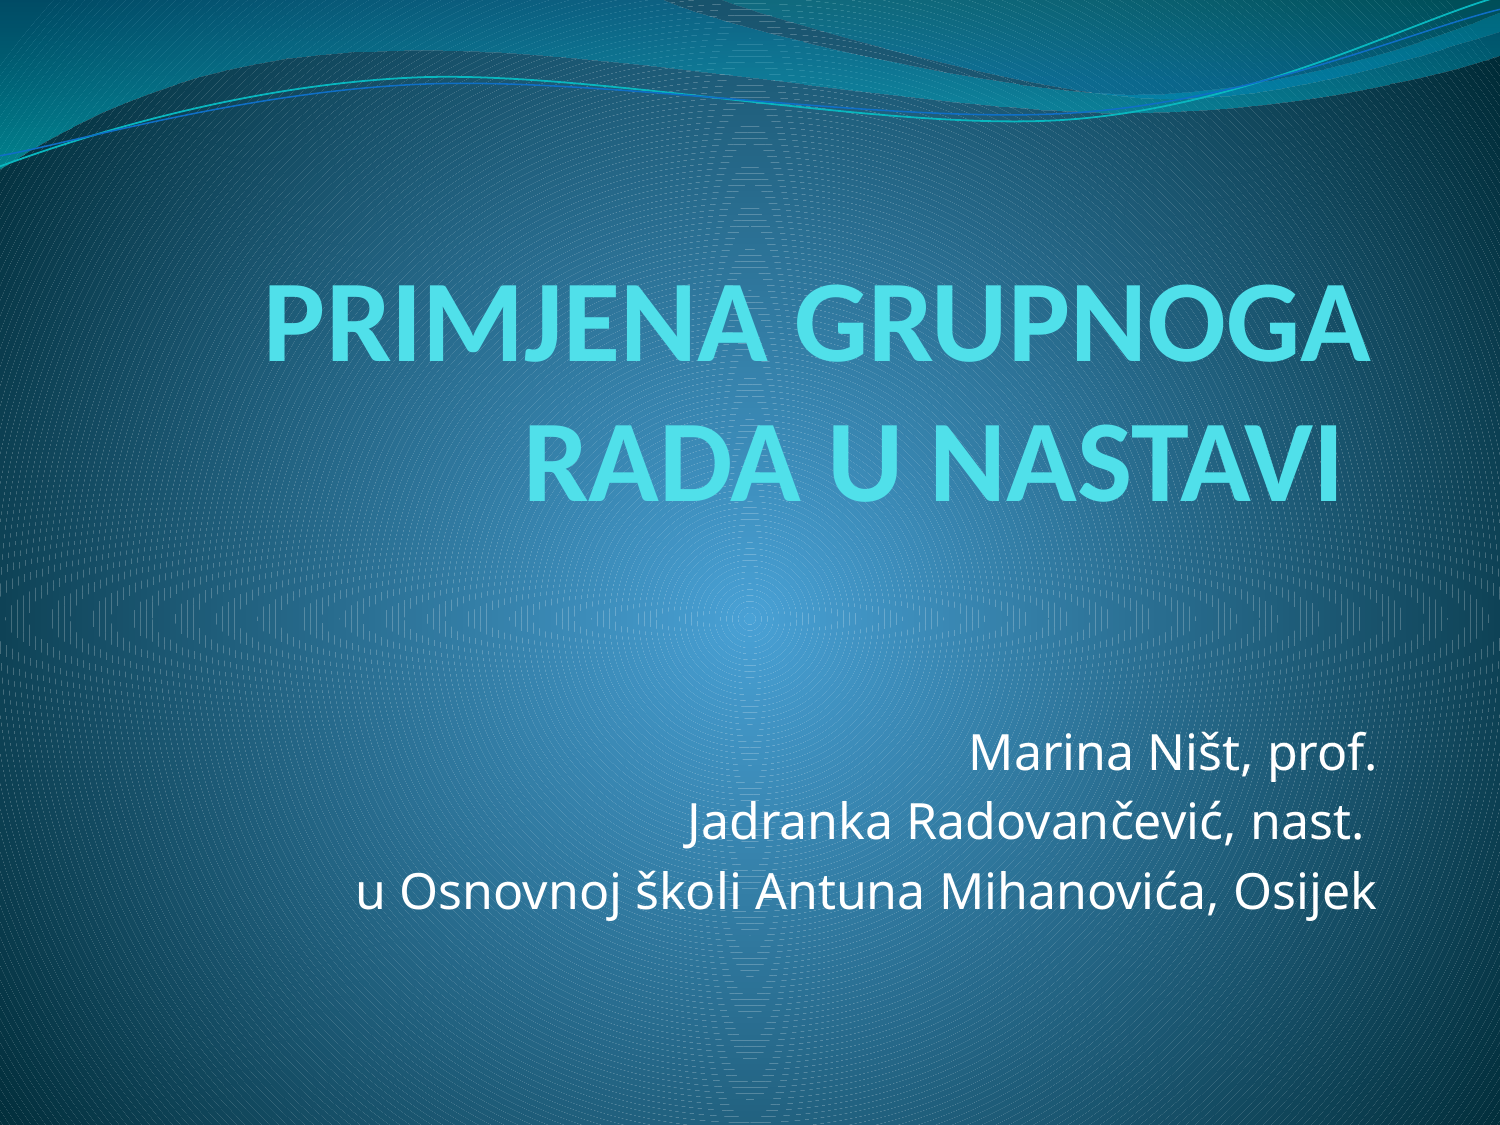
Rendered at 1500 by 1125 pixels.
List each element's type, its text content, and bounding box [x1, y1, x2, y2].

title PRIMJENA GRUPNOGA RADA U NASTAVI [87, 224, 1376, 525]
subtitle Marina Ništ, prof. Jadranka Radovančević, nast. u Osnovnoj školi Antuna Mihanovića, Osijek [99, 712, 1389, 1005]
